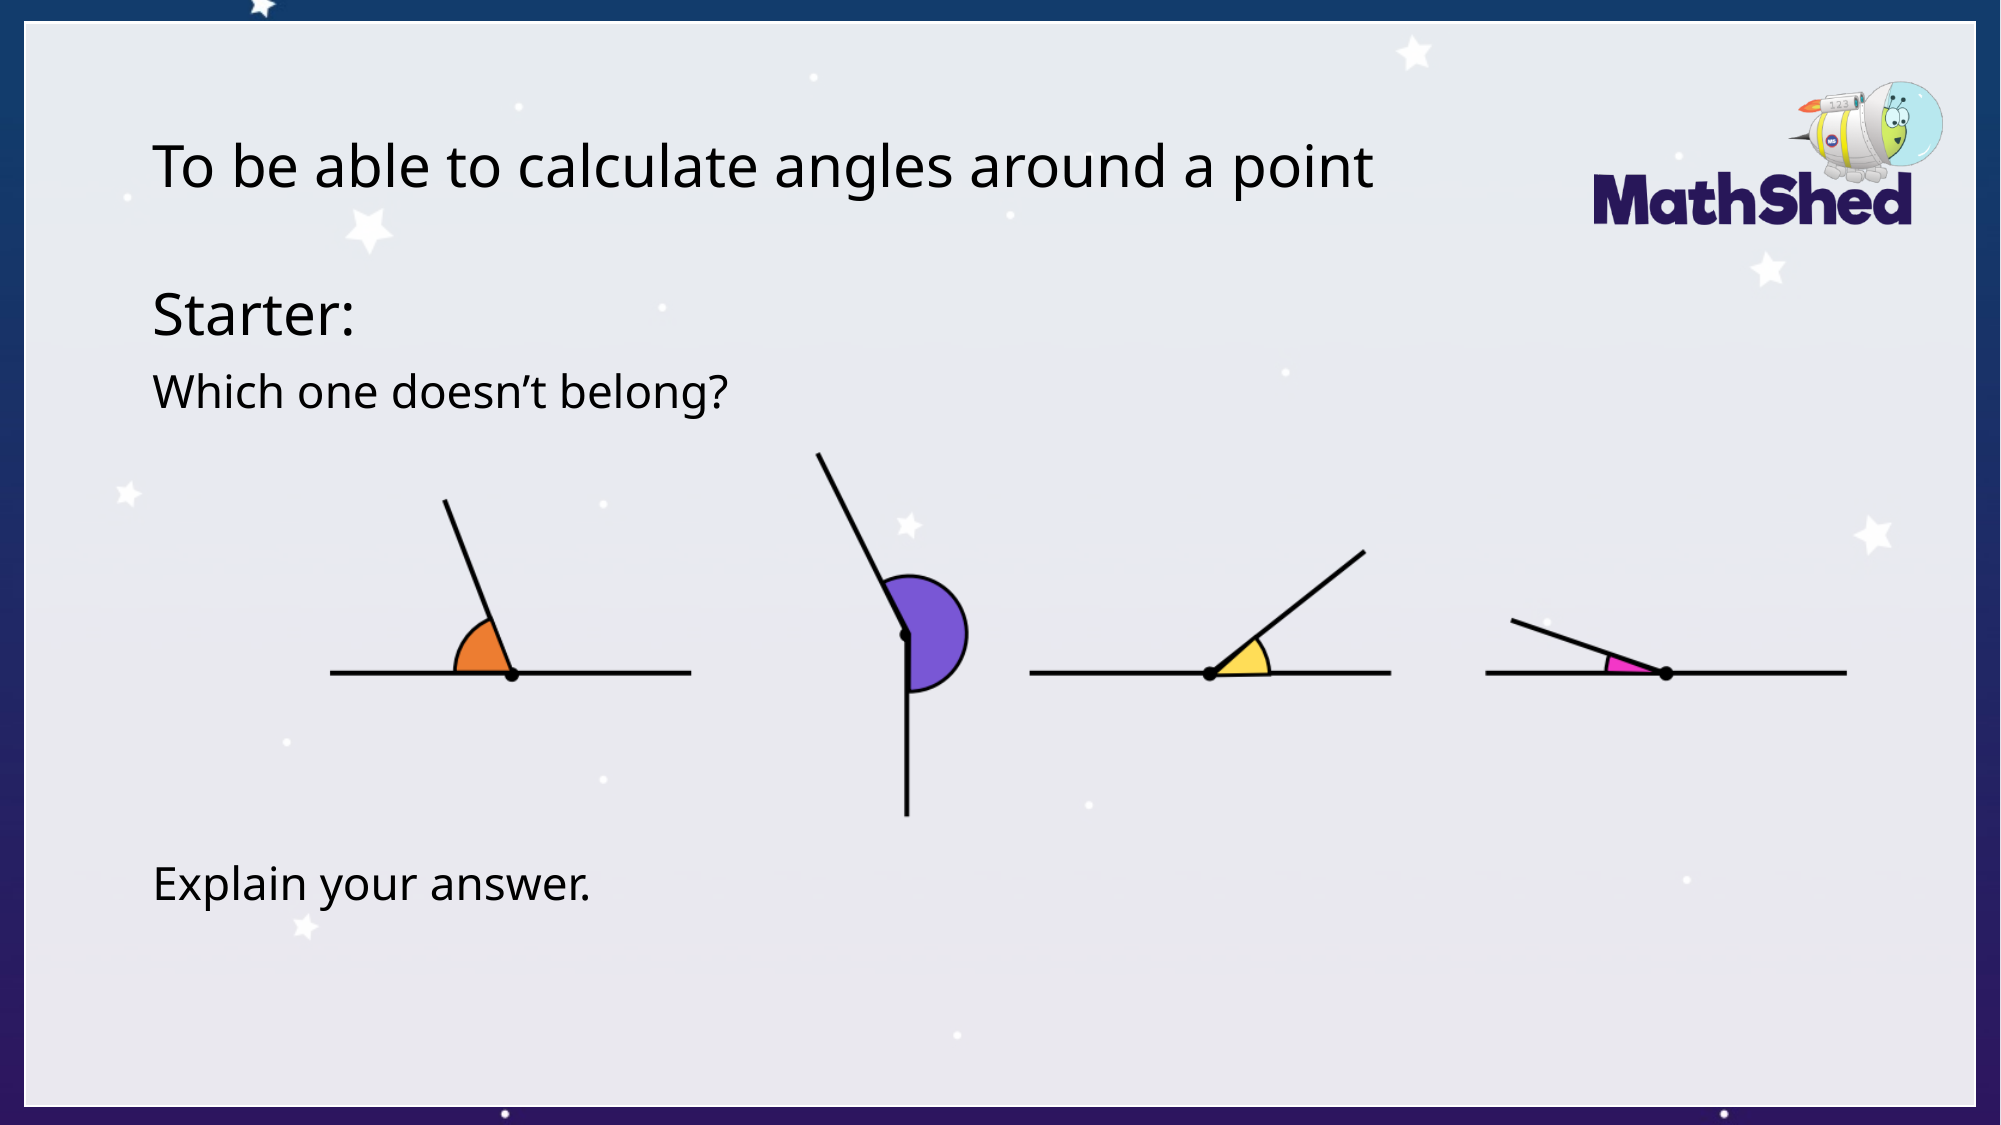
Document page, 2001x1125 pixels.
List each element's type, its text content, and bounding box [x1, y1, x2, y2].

picture [0, 0, 2001, 1125]
list Starter: Which one doesn’t belong? Explain your answer. [137, 277, 1863, 992]
title To be able to calculate angles around a point [137, 59, 1578, 277]
